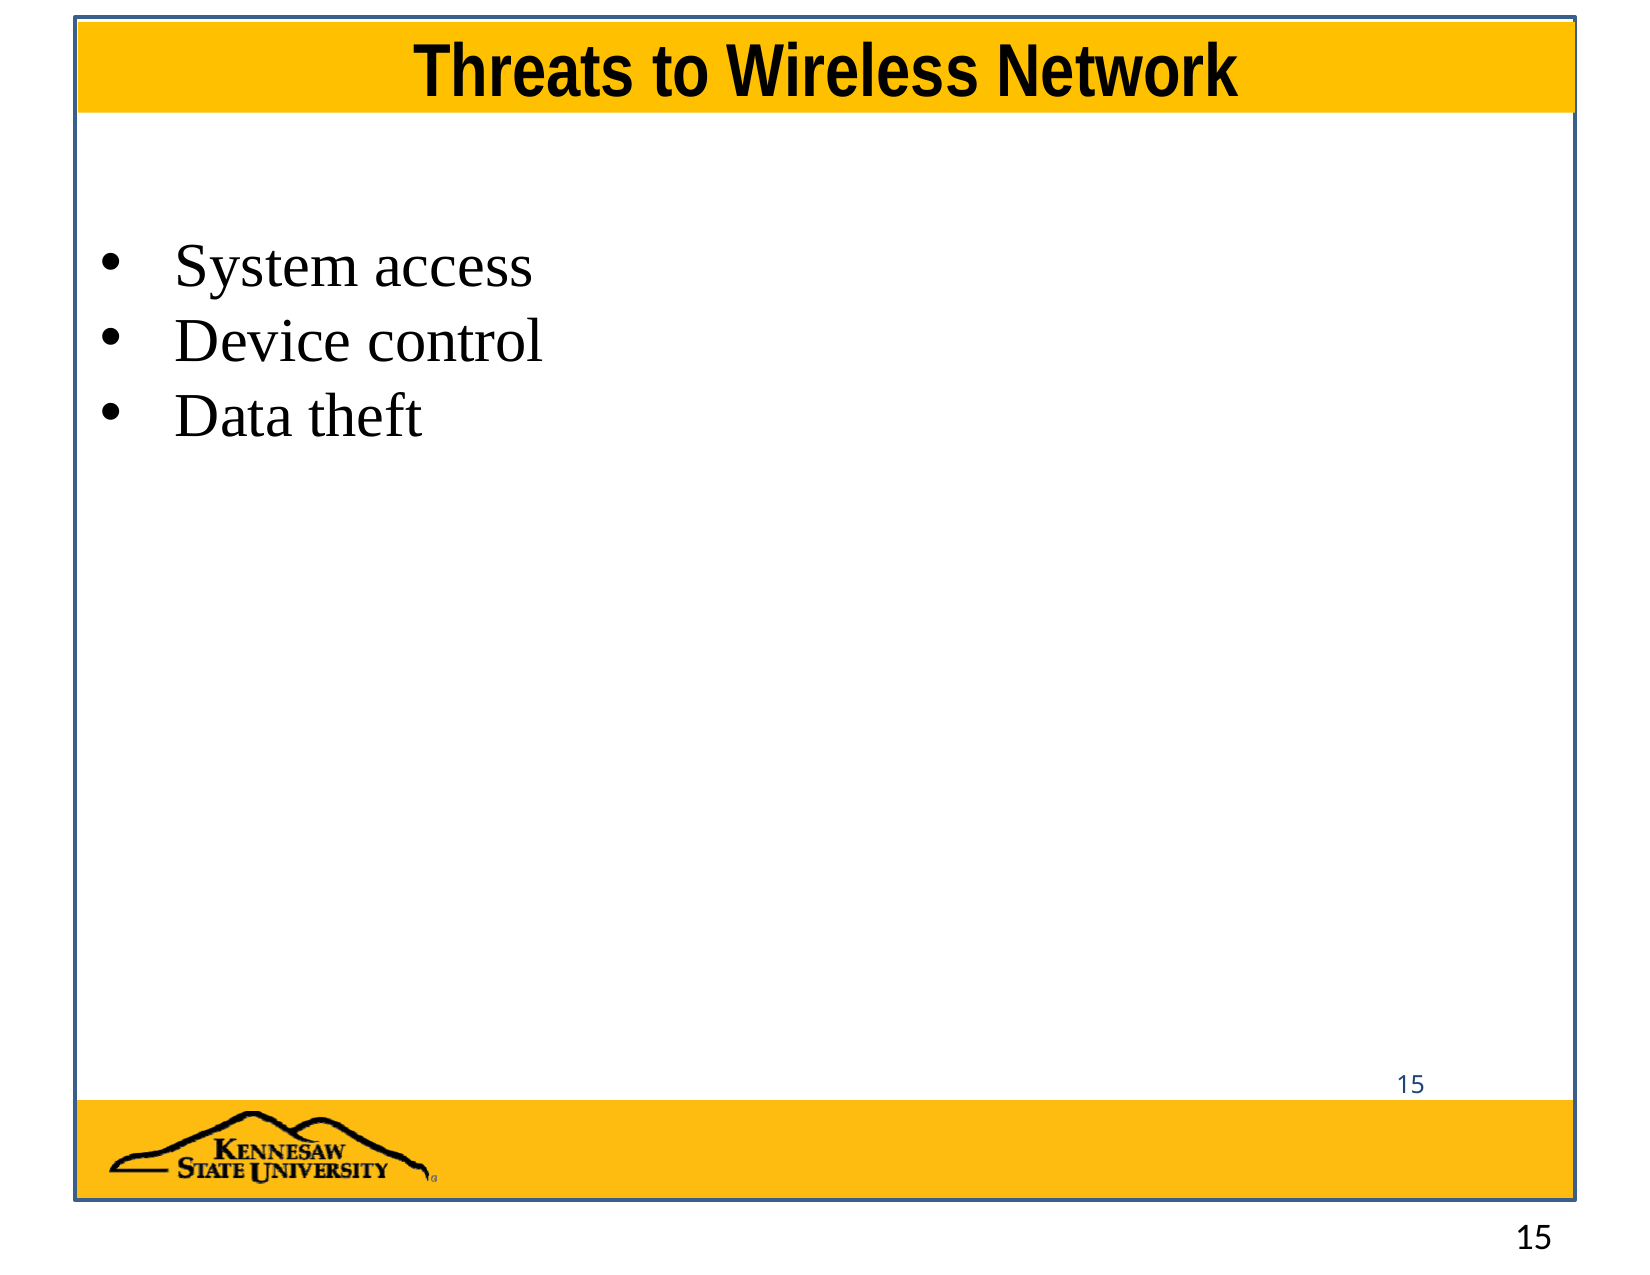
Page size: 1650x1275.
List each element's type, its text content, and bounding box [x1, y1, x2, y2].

title Threats to Wireless Network [77, 21, 1575, 113]
picture [108, 1111, 437, 1184]
slide_number 15 [1299, 1042, 1425, 1103]
list System access Device control Data theft [99, 223, 1550, 451]
